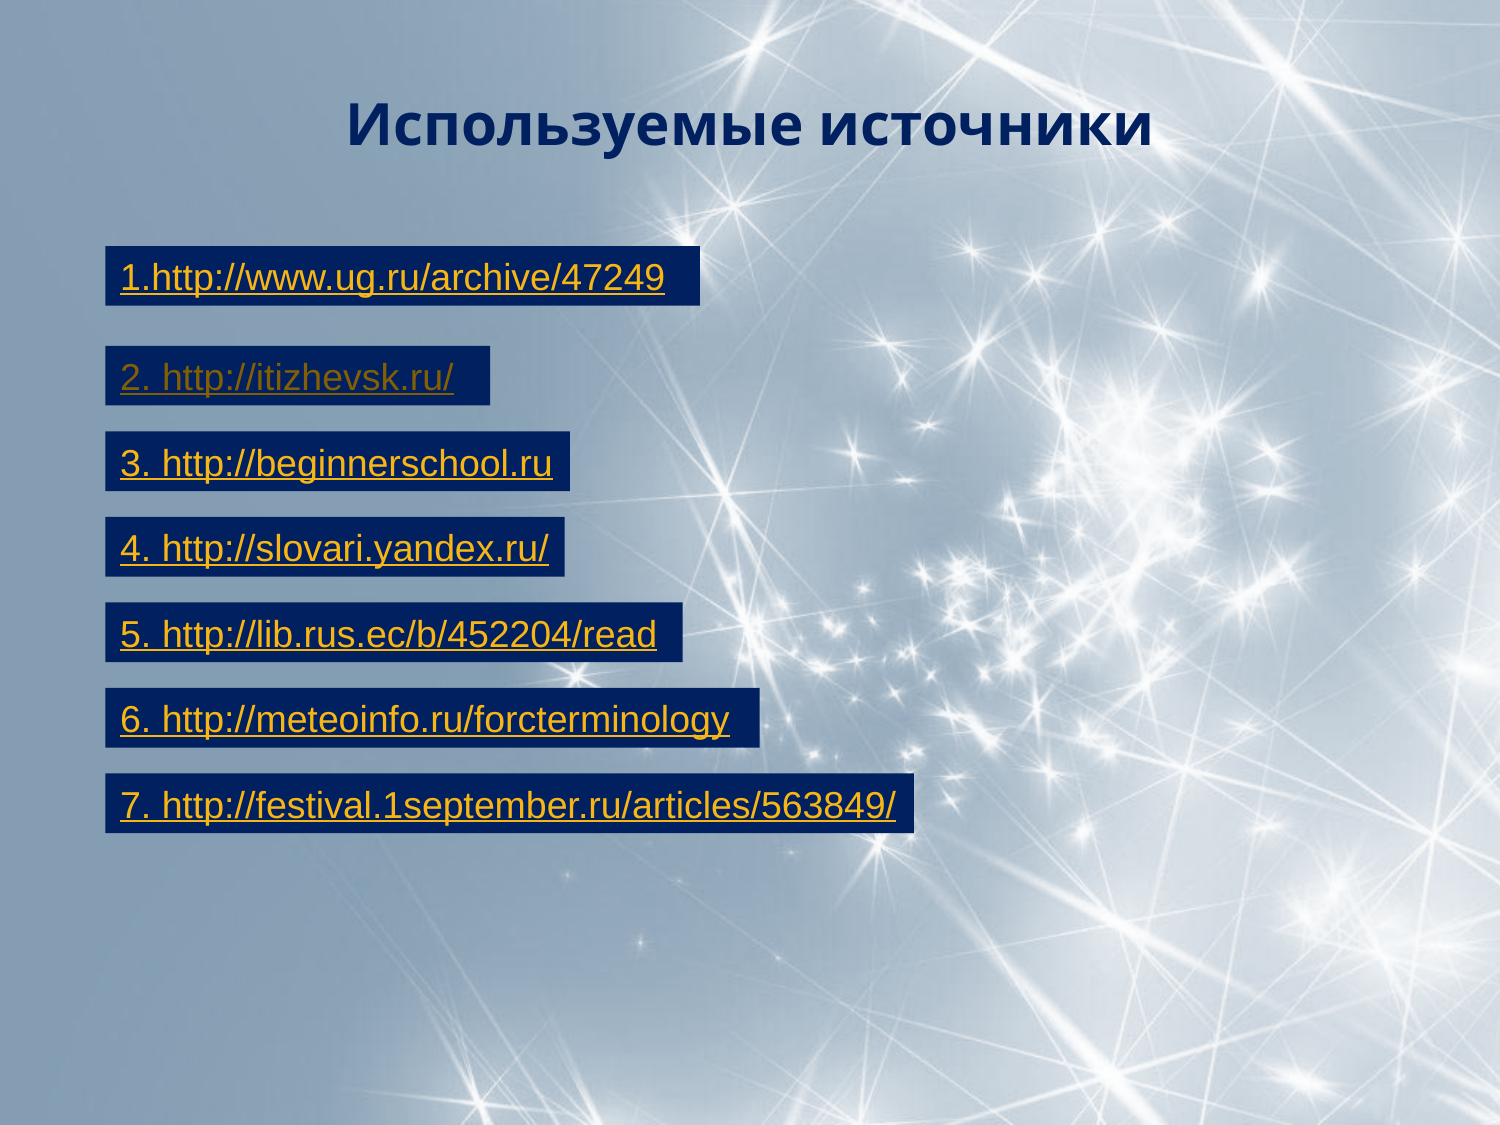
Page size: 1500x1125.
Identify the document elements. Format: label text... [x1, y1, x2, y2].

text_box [105, 245, 915, 835]
title Используемые источники [75, 45, 1425, 200]
